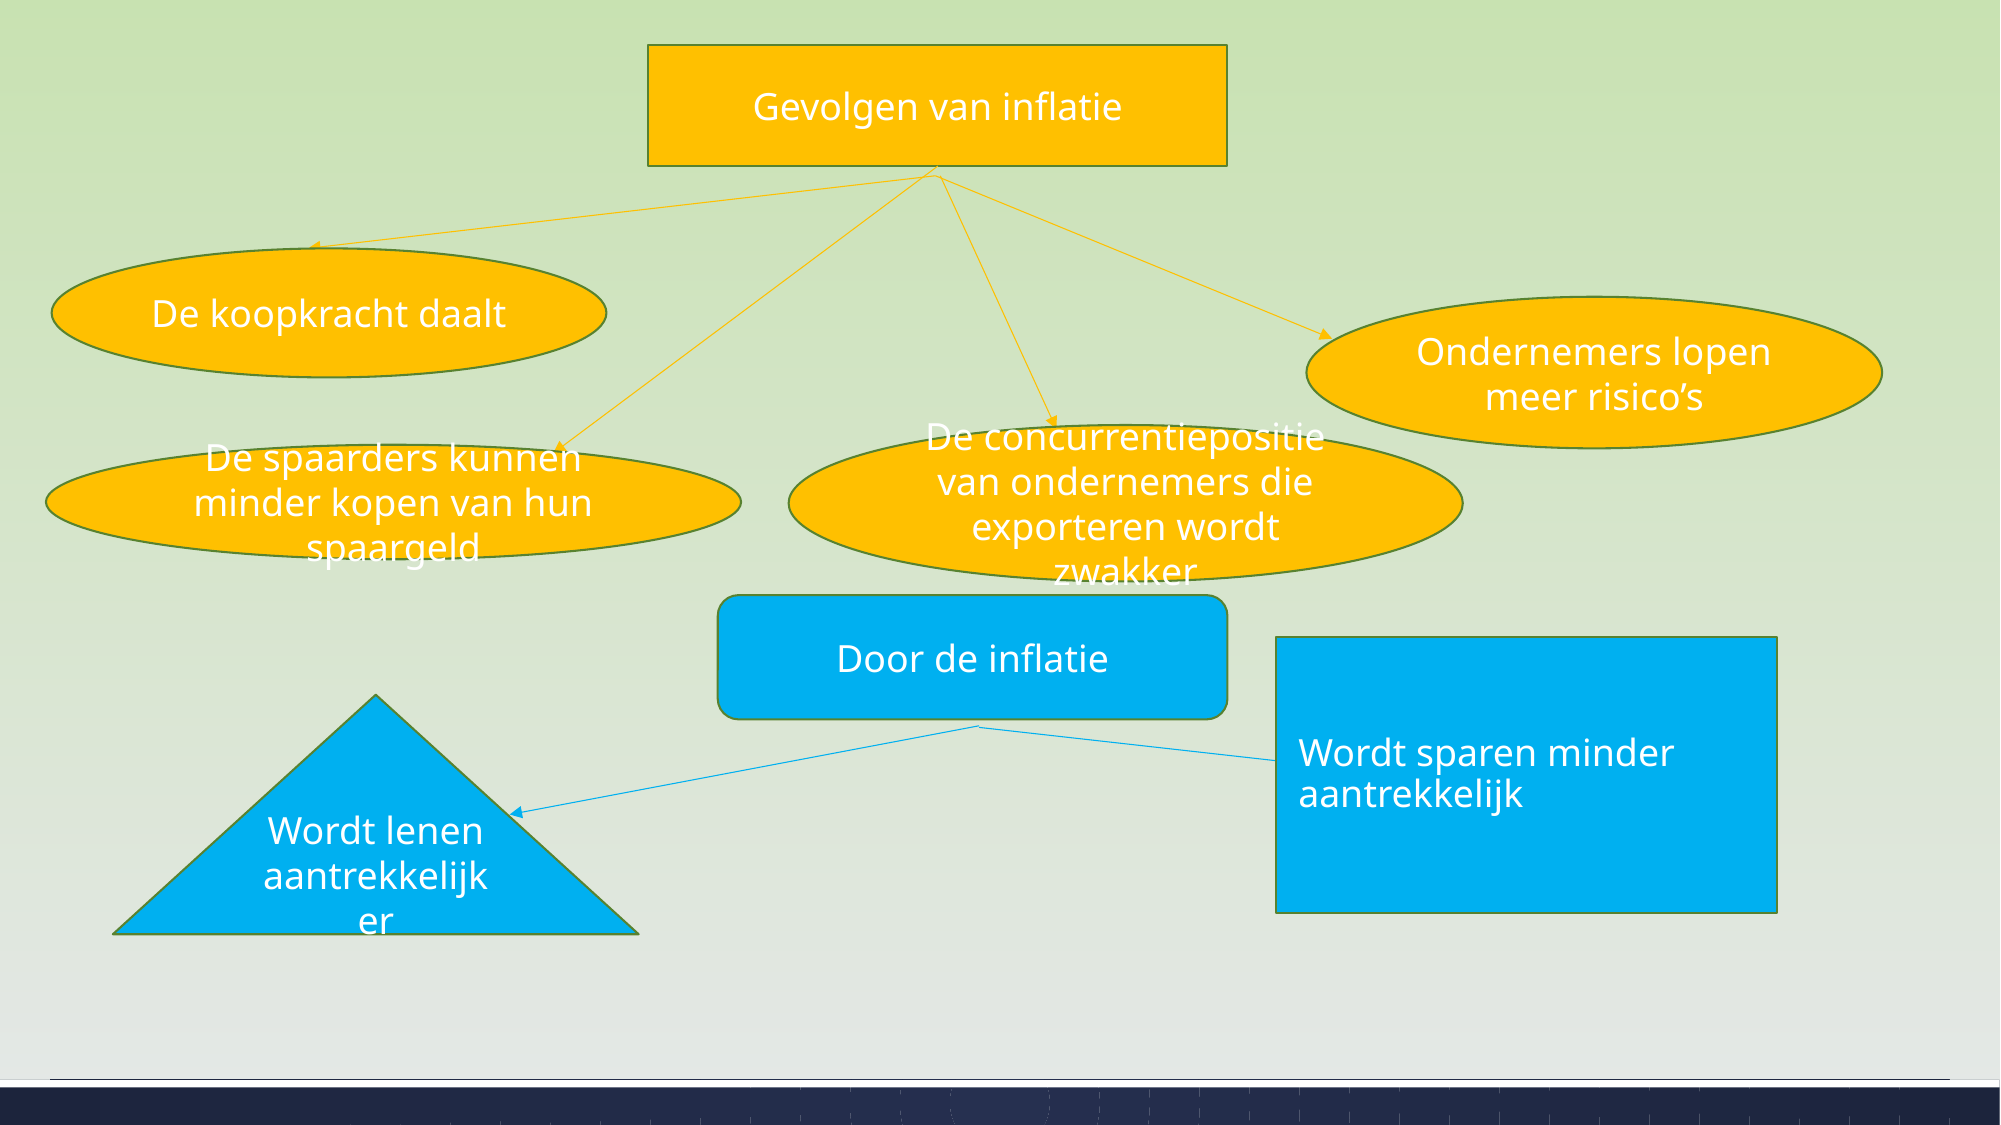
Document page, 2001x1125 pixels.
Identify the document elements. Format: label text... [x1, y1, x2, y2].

text_box De spaarders kunnen minder kopen van hun spaargeld [44, 443, 743, 561]
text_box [978, 727, 1404, 775]
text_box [509, 725, 979, 815]
text_box Gevolgen van inflatie [647, 44, 1228, 167]
text_box Ondernemers lopen meer risico’s [1305, 295, 1884, 450]
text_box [940, 339, 1057, 429]
text_box De koopkracht daalt [50, 247, 553, 379]
text_box Wordt lenen aantrekkelijker [111, 693, 640, 936]
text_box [307, 175, 553, 249]
text_box De concurrentiepositie van ondernemers die exporteren wordt zwakker [787, 423, 1464, 583]
list Wordt sparen minder aantrekkelijk [1275, 636, 1778, 914]
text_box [935, 175, 1333, 339]
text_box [553, 166, 938, 454]
text_box Door de inflatie [716, 594, 1229, 721]
